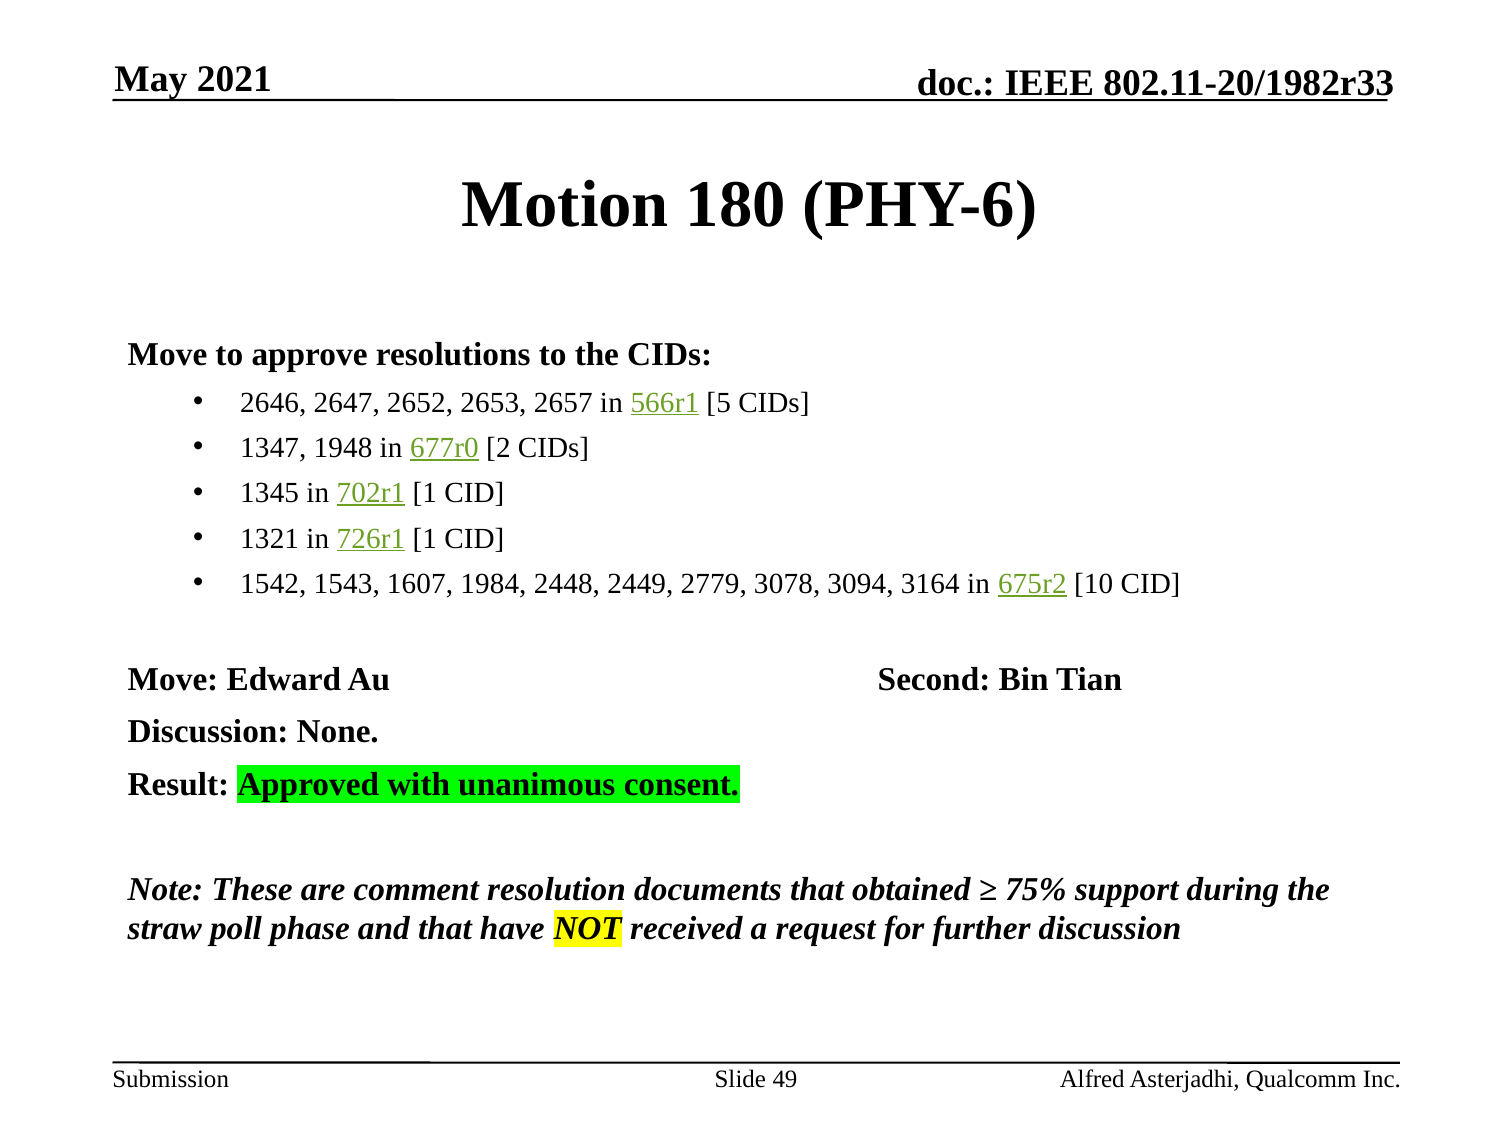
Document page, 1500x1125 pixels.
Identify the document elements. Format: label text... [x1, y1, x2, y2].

slide_number Slide 49 [712, 1061, 800, 1123]
list Move to approve resolutions to the CIDs: 2646, 2647, 2652, 2653, 2657 in 566r1 [5 CIDs] 1347, 1948 in 677r0 [2 CIDs] 1345 in 702r1 [1 CID] 1321 in 726r1 [1 CID] 1542, 1543, 1607, 1984, 2448, 2449, 2779, 3078, 3094, 3164 in 675r2 [10 CID] Move: Edward Au Second: Bin Tian Discussion: None. Result: Approved with unanimous consent. Note: These are comment resolution documents that obtained ≥ 75% support during the straw poll phase and that have NOT received a request for further discussion [112, 324, 1388, 1063]
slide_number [114, 54, 423, 100]
footer Alfred Asterjadhi, Qualcomm Inc. [878, 1061, 1402, 1093]
title Motion 180 (PHY-6) [112, 112, 1388, 288]
